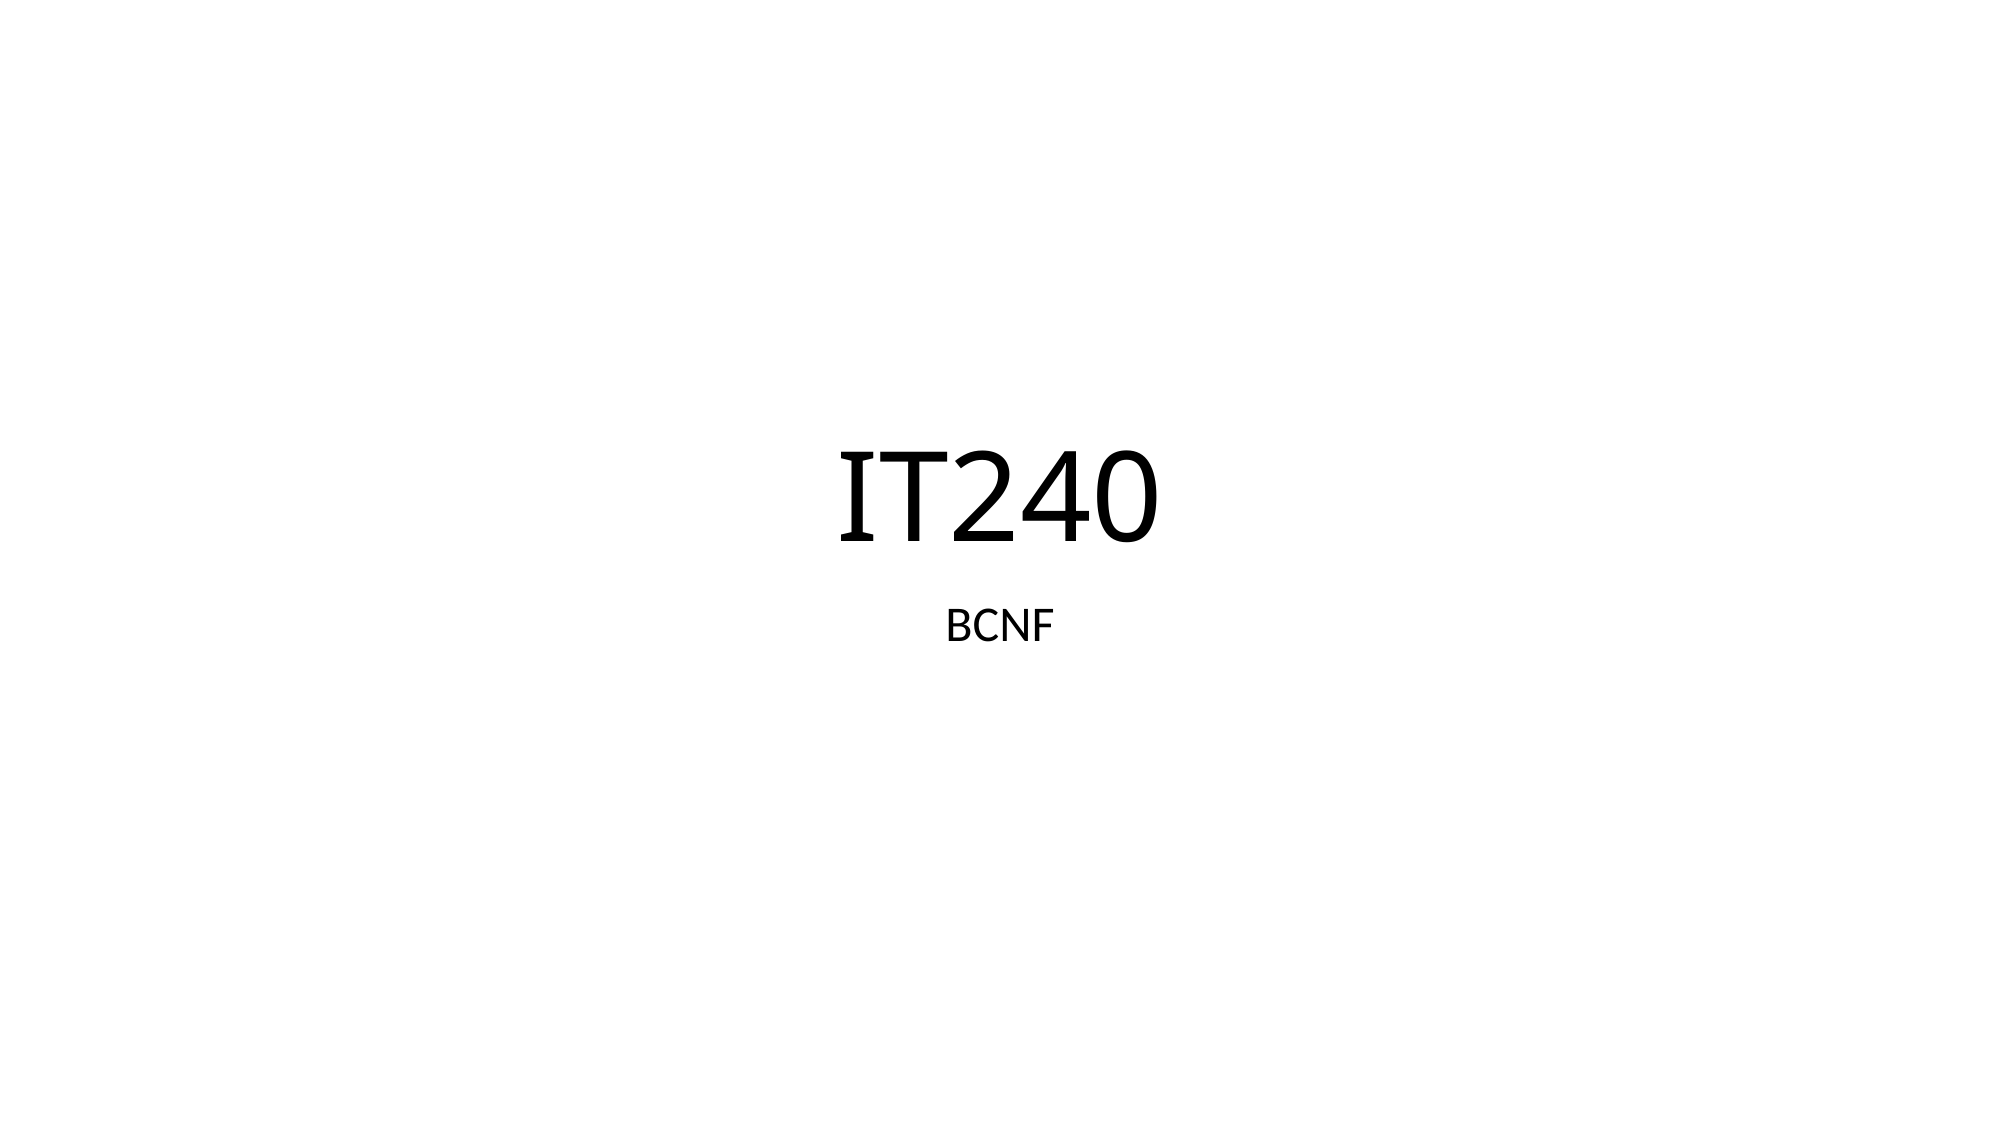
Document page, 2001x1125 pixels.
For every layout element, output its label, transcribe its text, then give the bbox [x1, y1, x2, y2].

title IT240 [249, 184, 1750, 576]
subtitle BCNF [249, 590, 1750, 863]
